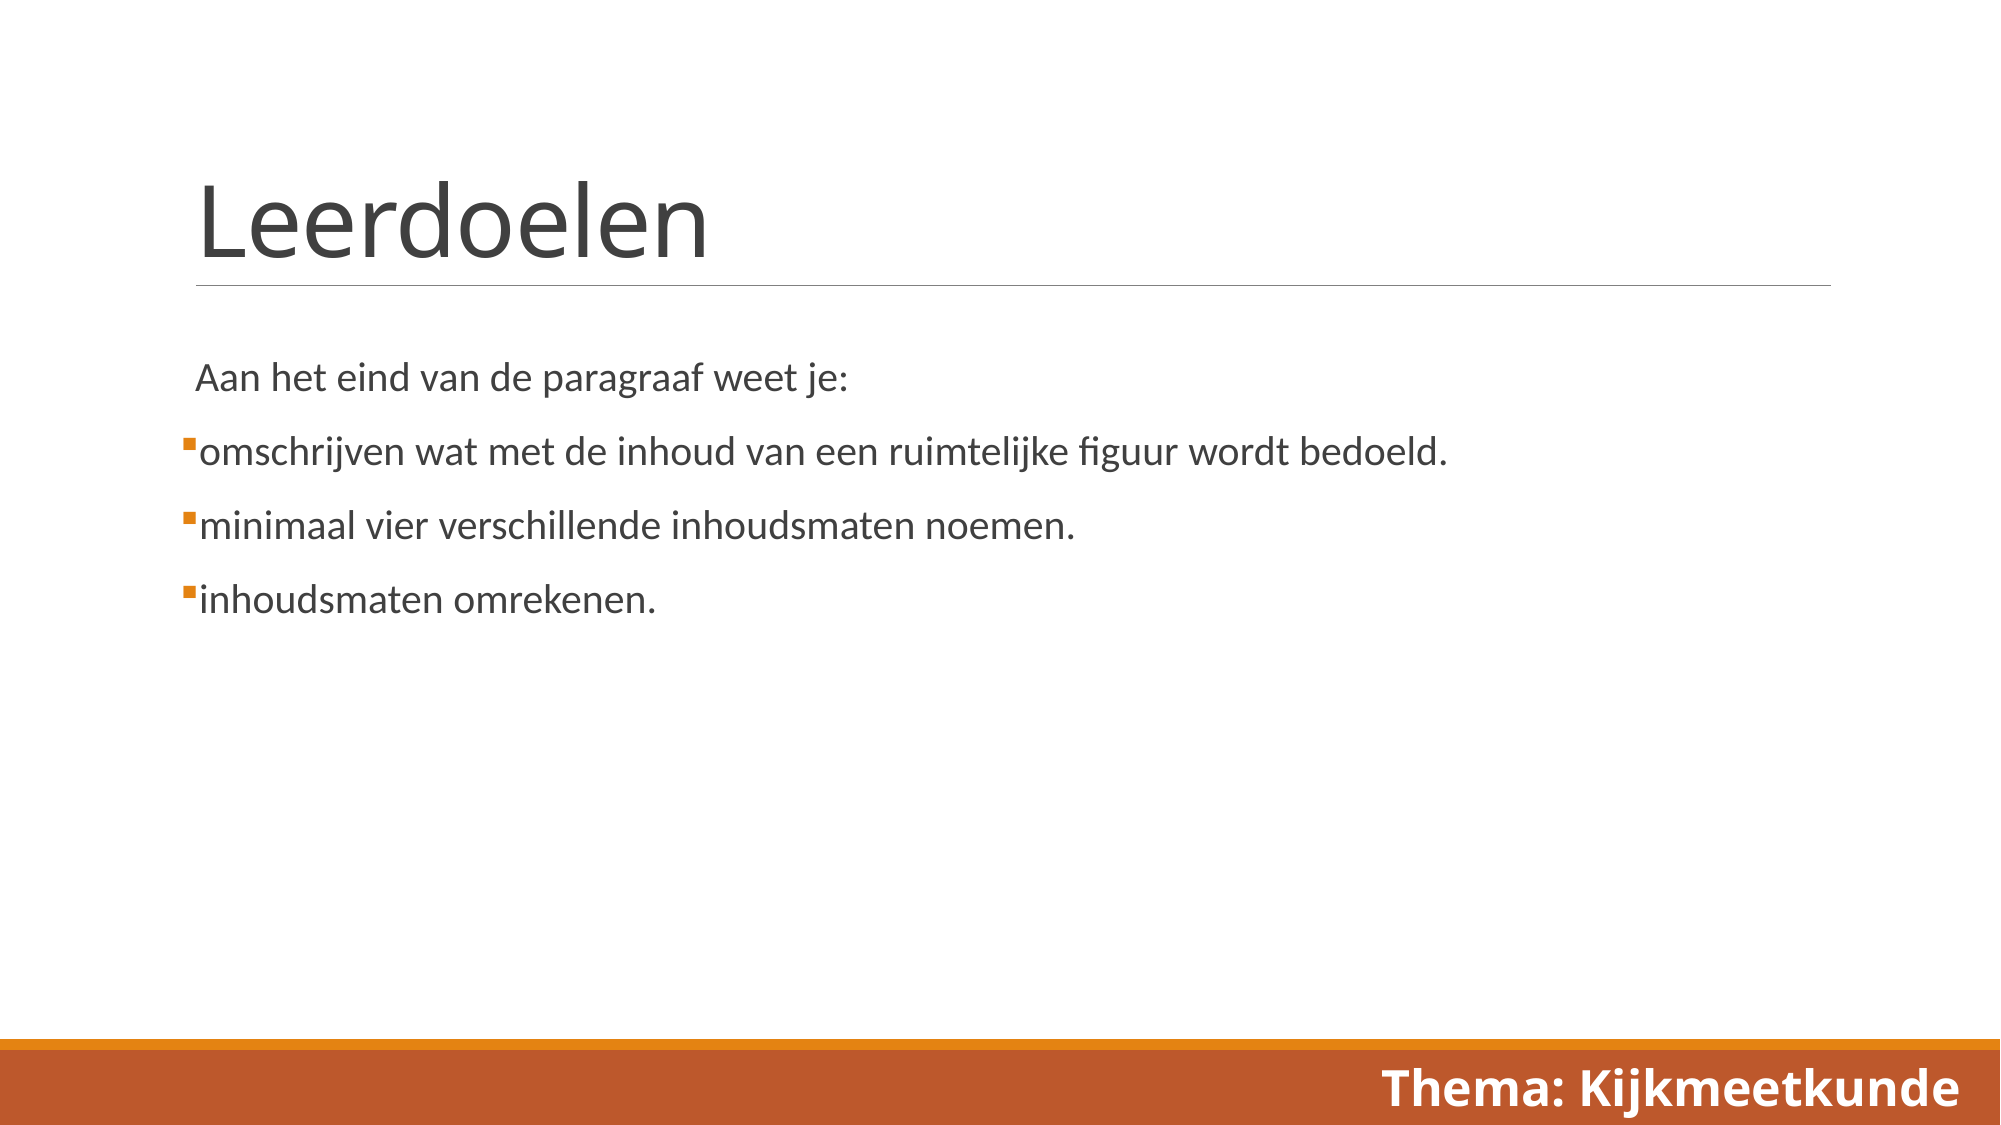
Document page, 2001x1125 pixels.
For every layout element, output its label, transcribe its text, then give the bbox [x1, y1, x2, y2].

list Aan het eind van de paragraaf weet je: omschrijven wat met de inhoud van een ruimtelijke figuur wordt bedoeld. minimaal vier verschillende inhoudsmaten noemen. inhoudsmaten omrekenen. [180, 302, 1830, 963]
title Leerdoelen [180, 47, 1830, 285]
text_box Thema: Kijkmeetkunde [1356, 1049, 1986, 1124]
